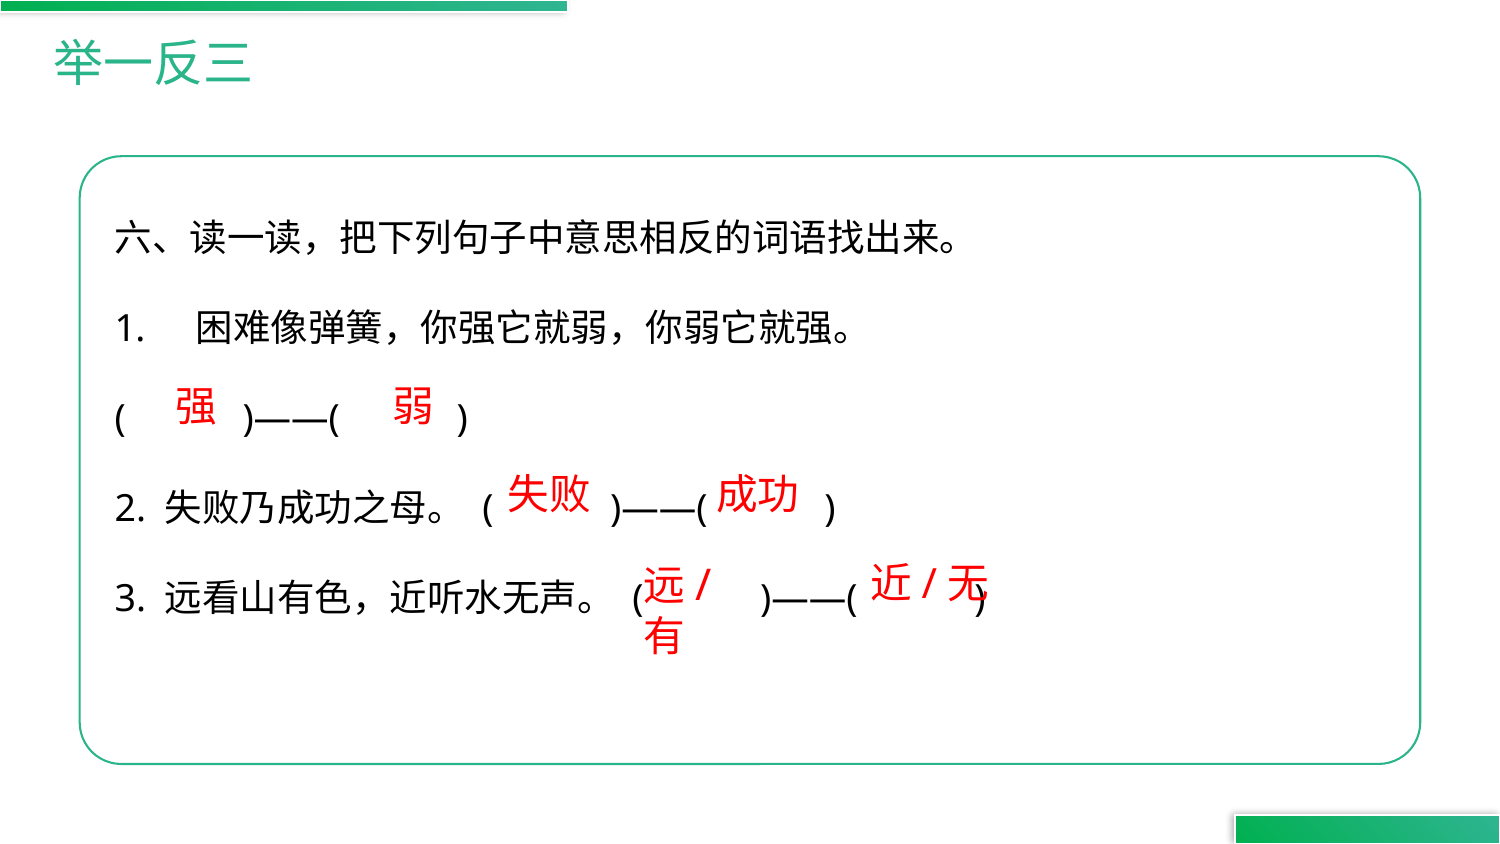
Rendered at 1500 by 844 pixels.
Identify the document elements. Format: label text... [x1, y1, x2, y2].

list 举一反三 [41, 32, 382, 94]
text_box 失败 [496, 462, 609, 524]
text_box 弱 [381, 374, 446, 436]
text_box 强 [164, 374, 228, 436]
text_box 六、读一读，把下列句子中意思相反的词语找出来。 困难像弹簧，你强它就弱，你弱它就强。 ( )——( ) 2. 失败乃成功之母。 ( )——( ) 3. 远看山有色，近听水无声。 ( )——( ) [103, 163, 1382, 625]
text_box 近/无 [858, 551, 1031, 613]
text_box 成功 [705, 462, 817, 524]
text_box 远/有 [632, 551, 761, 666]
